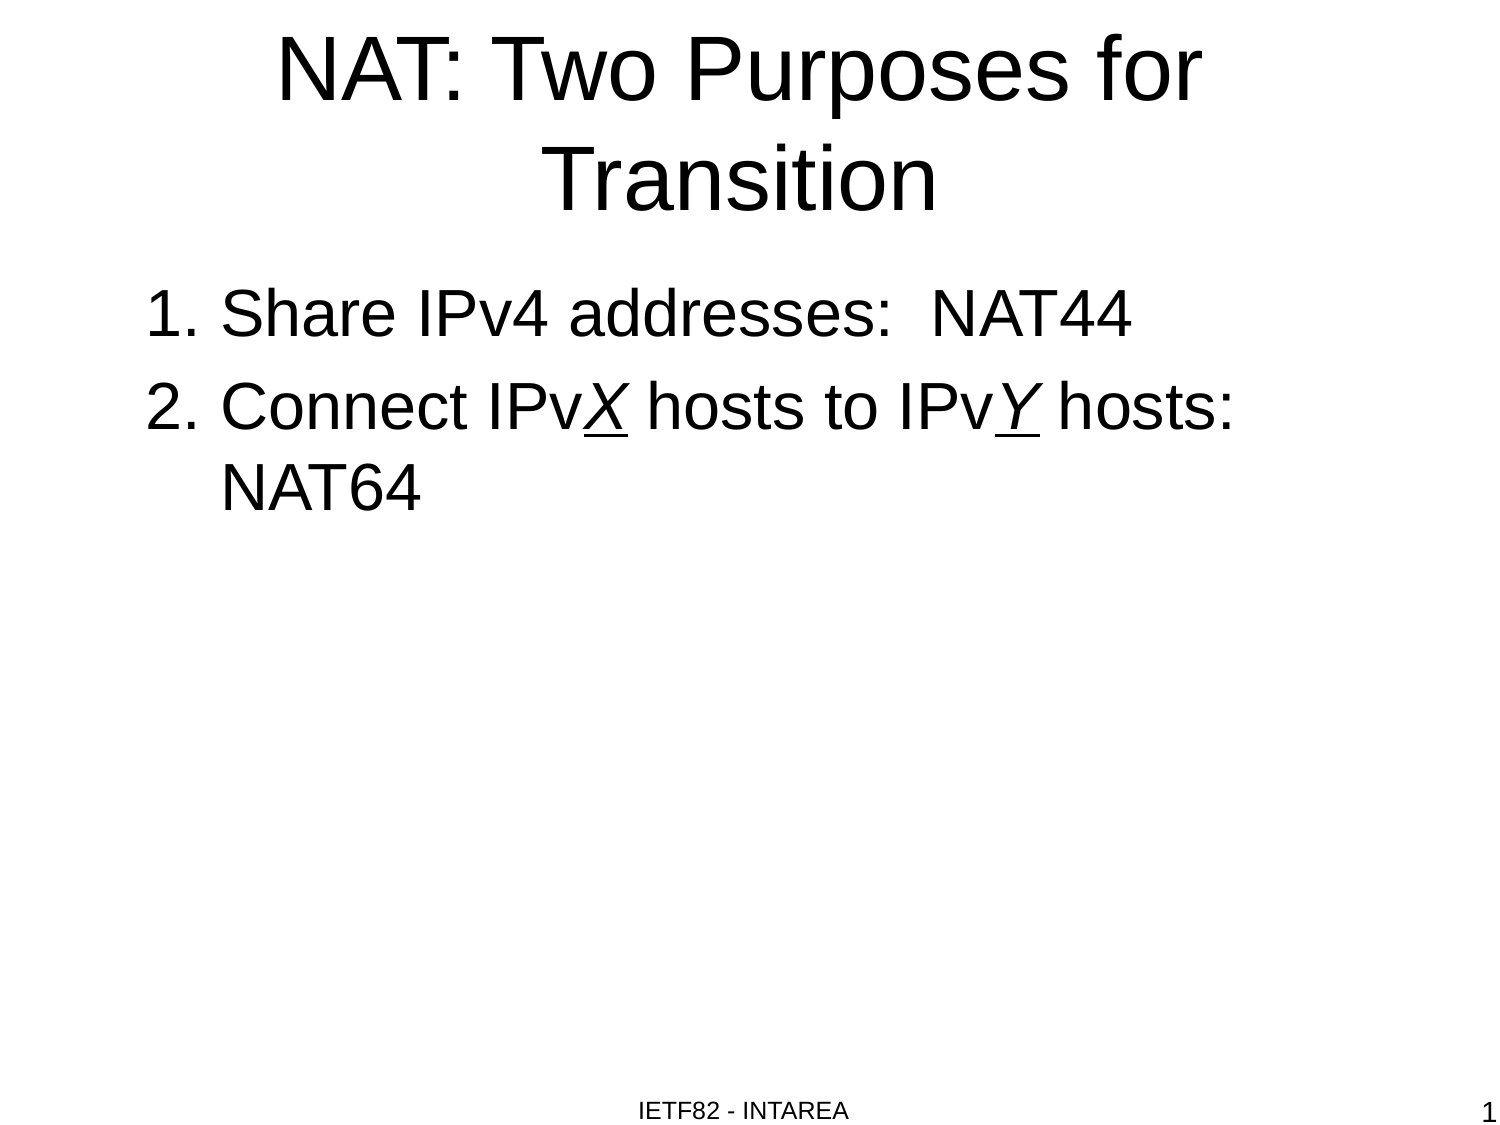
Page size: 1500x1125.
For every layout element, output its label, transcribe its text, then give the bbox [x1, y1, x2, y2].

list Share IPv4 addresses: NAT44 Connect IPvX hosts to IPvY hosts: NAT64 [129, 262, 1351, 1006]
slide_number 1 [1162, 1085, 1500, 1125]
title NAT: Two Purposes for Transition [129, 49, 1351, 188]
footer IETF82 - INTAREA [462, 1087, 1026, 1125]
